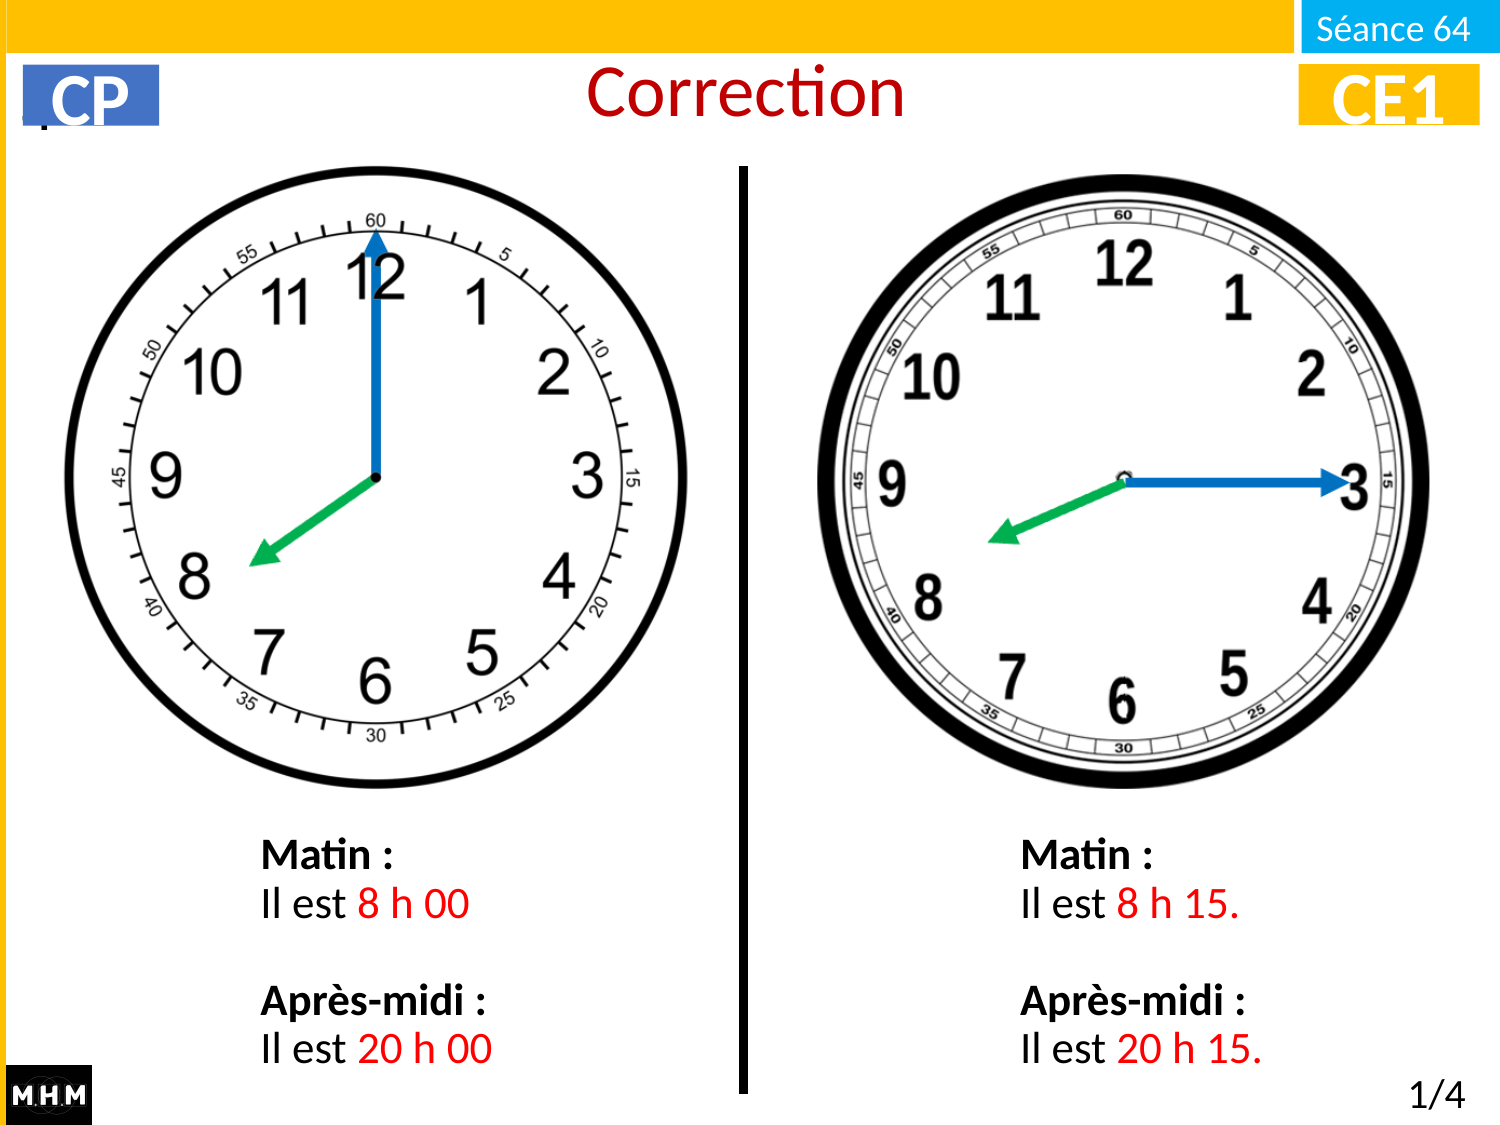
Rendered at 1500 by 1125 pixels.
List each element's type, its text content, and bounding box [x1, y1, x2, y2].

text_box Matin : Il est 8 h 00 Après-midi : Il est 20 h 00 [245, 822, 598, 1082]
picture [42, 153, 707, 802]
list 1/4 [1373, 1064, 1500, 1125]
text_box CE1 [1298, 63, 1481, 126]
text_box CP [22, 64, 160, 127]
text_box Matin : Il est 8 h 15. Après-midi : Il est 20 h 15. [1005, 822, 1358, 1082]
picture [6, 1065, 92, 1125]
picture [799, 157, 1464, 804]
title Correction [571, 43, 1500, 143]
